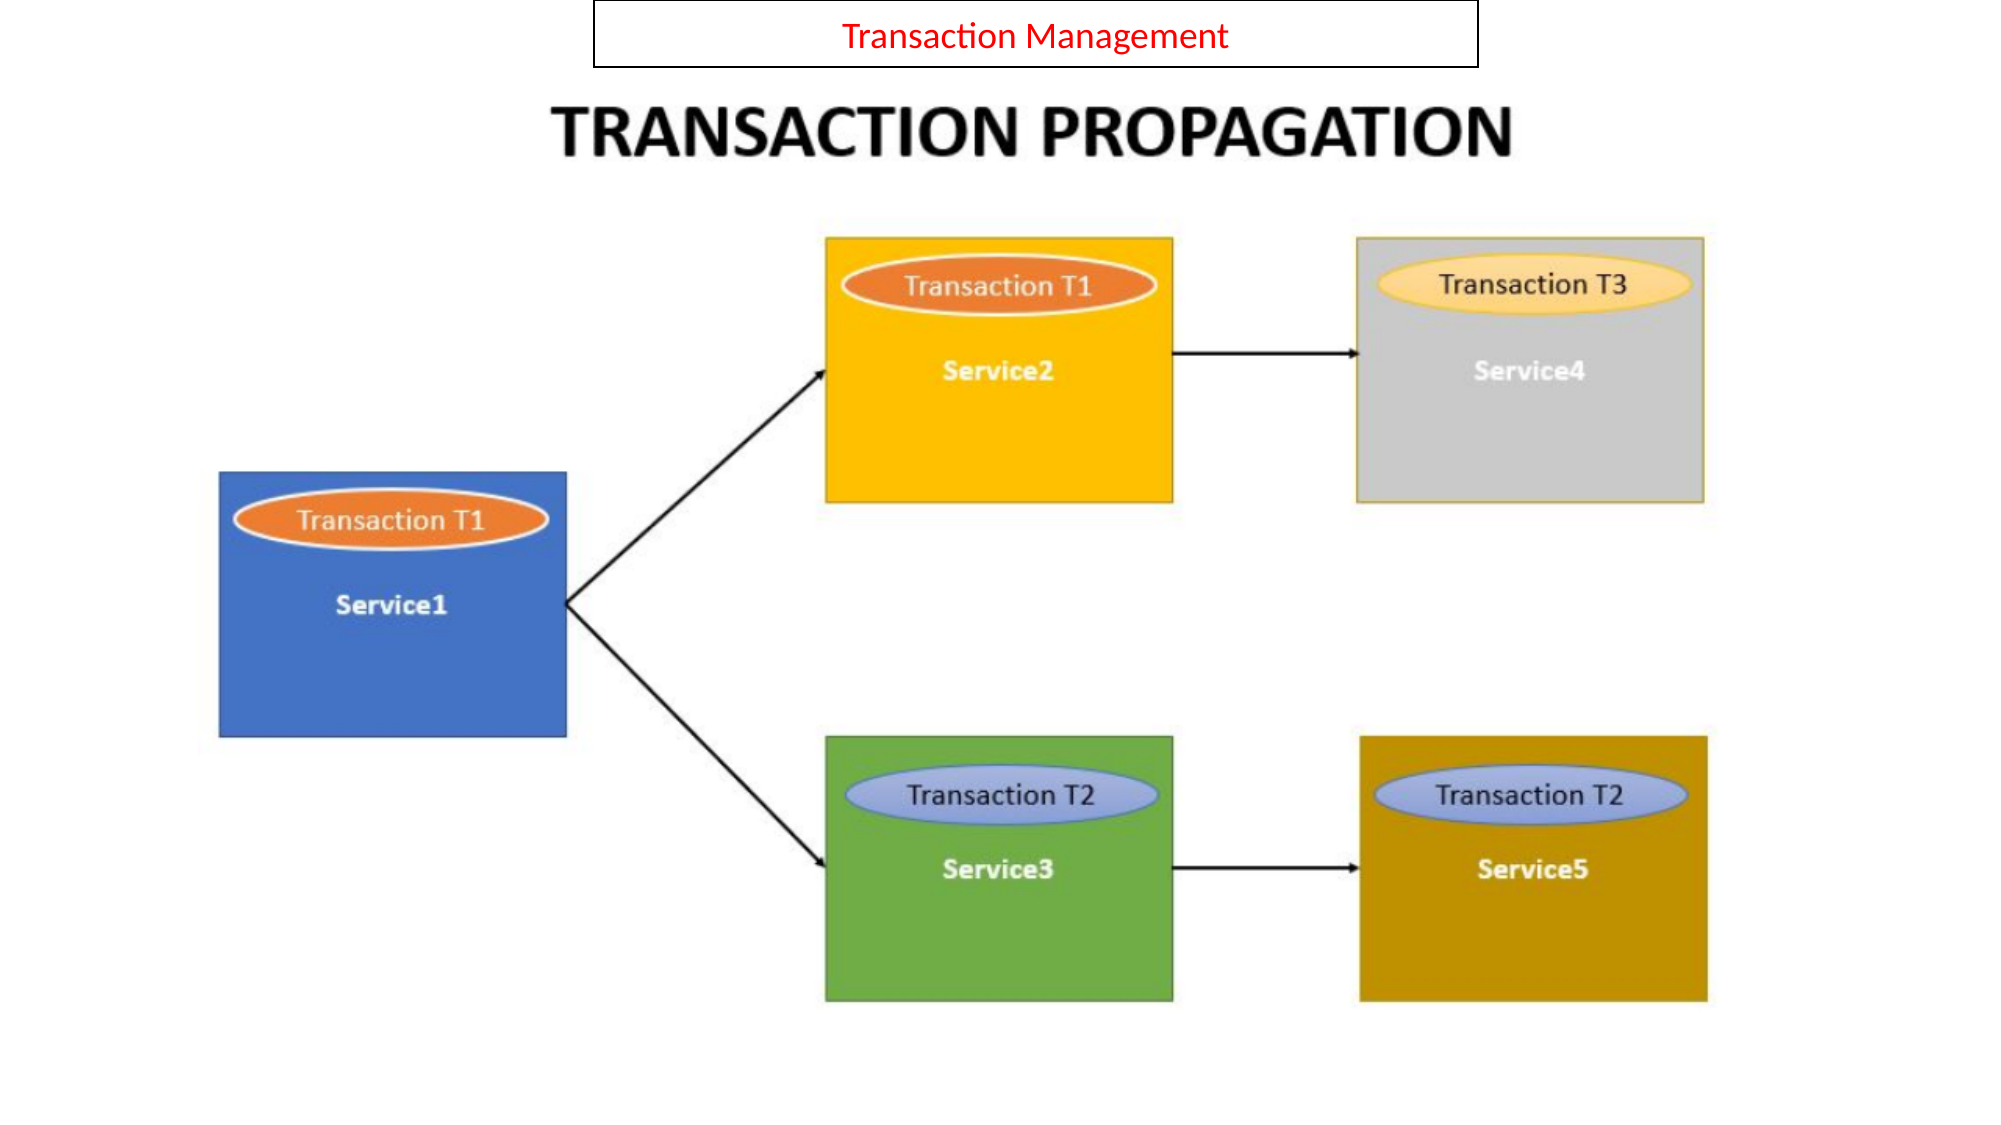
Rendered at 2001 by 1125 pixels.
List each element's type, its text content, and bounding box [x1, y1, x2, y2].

picture [120, 82, 1880, 1043]
text_box Transaction Management [593, 0, 1479, 68]
